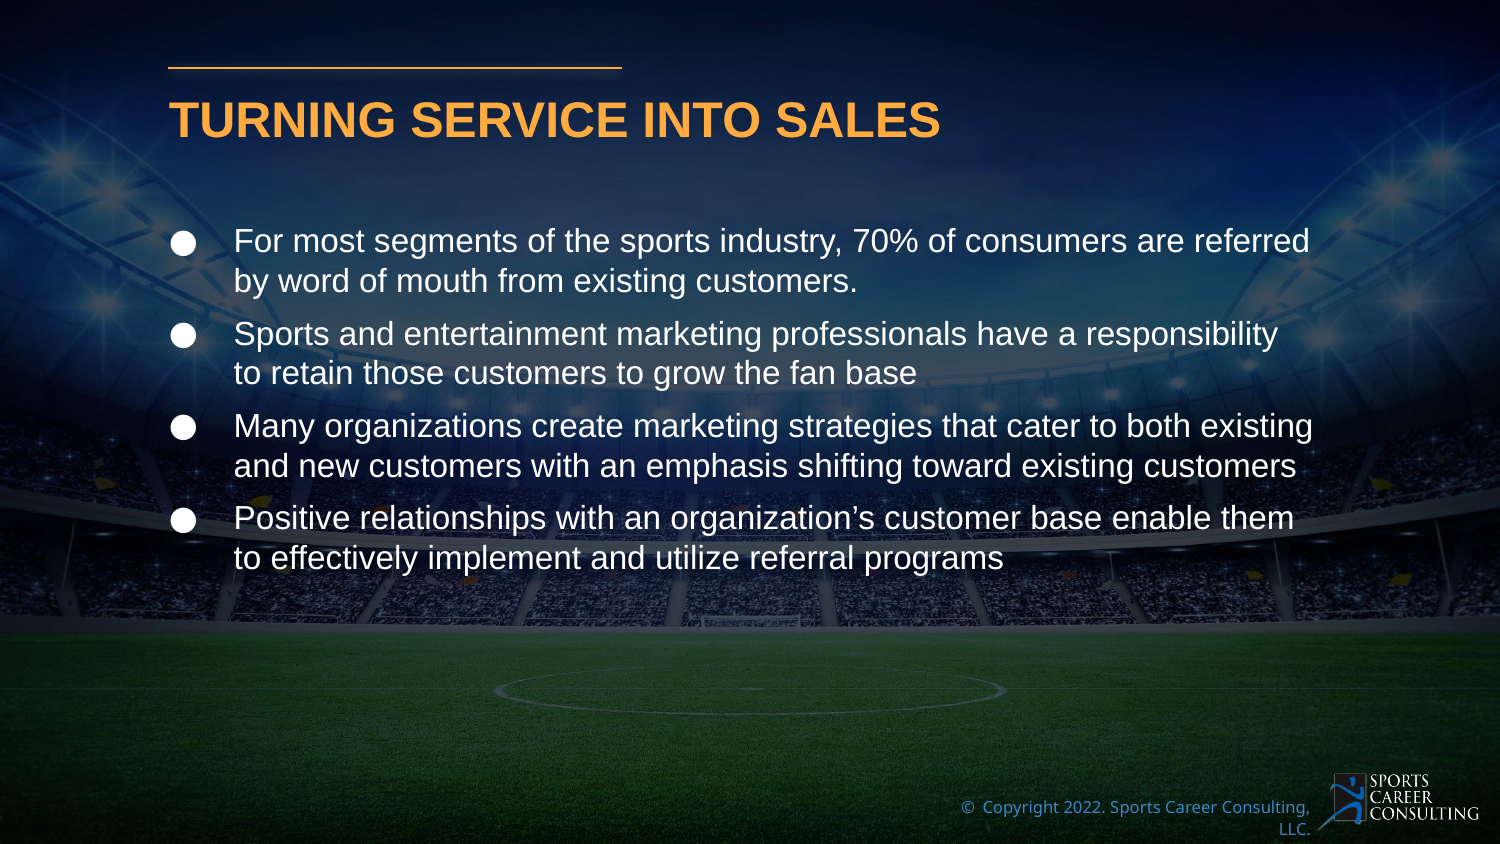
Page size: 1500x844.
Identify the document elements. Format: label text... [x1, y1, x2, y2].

text_box © Copyright 2022. Sports Career Consulting, LLC. [914, 769, 1326, 844]
title TURNING SERVICE INTO SALES [153, 72, 1252, 204]
list For most segments of the sports industry, 70% of consumers are referred by word of mouth from existing customers. Sports and entertainment marketing professionals have a responsibility to retain those customers to grow the fan base Many organizations create marketing strategies that cater to both existing and new customers with an emphasis shifting toward existing customers Positive relationships with an organization’s customer base enable them to effectively implement and utilize referral programs [153, 204, 1331, 703]
picture [0, 0, 1500, 844]
